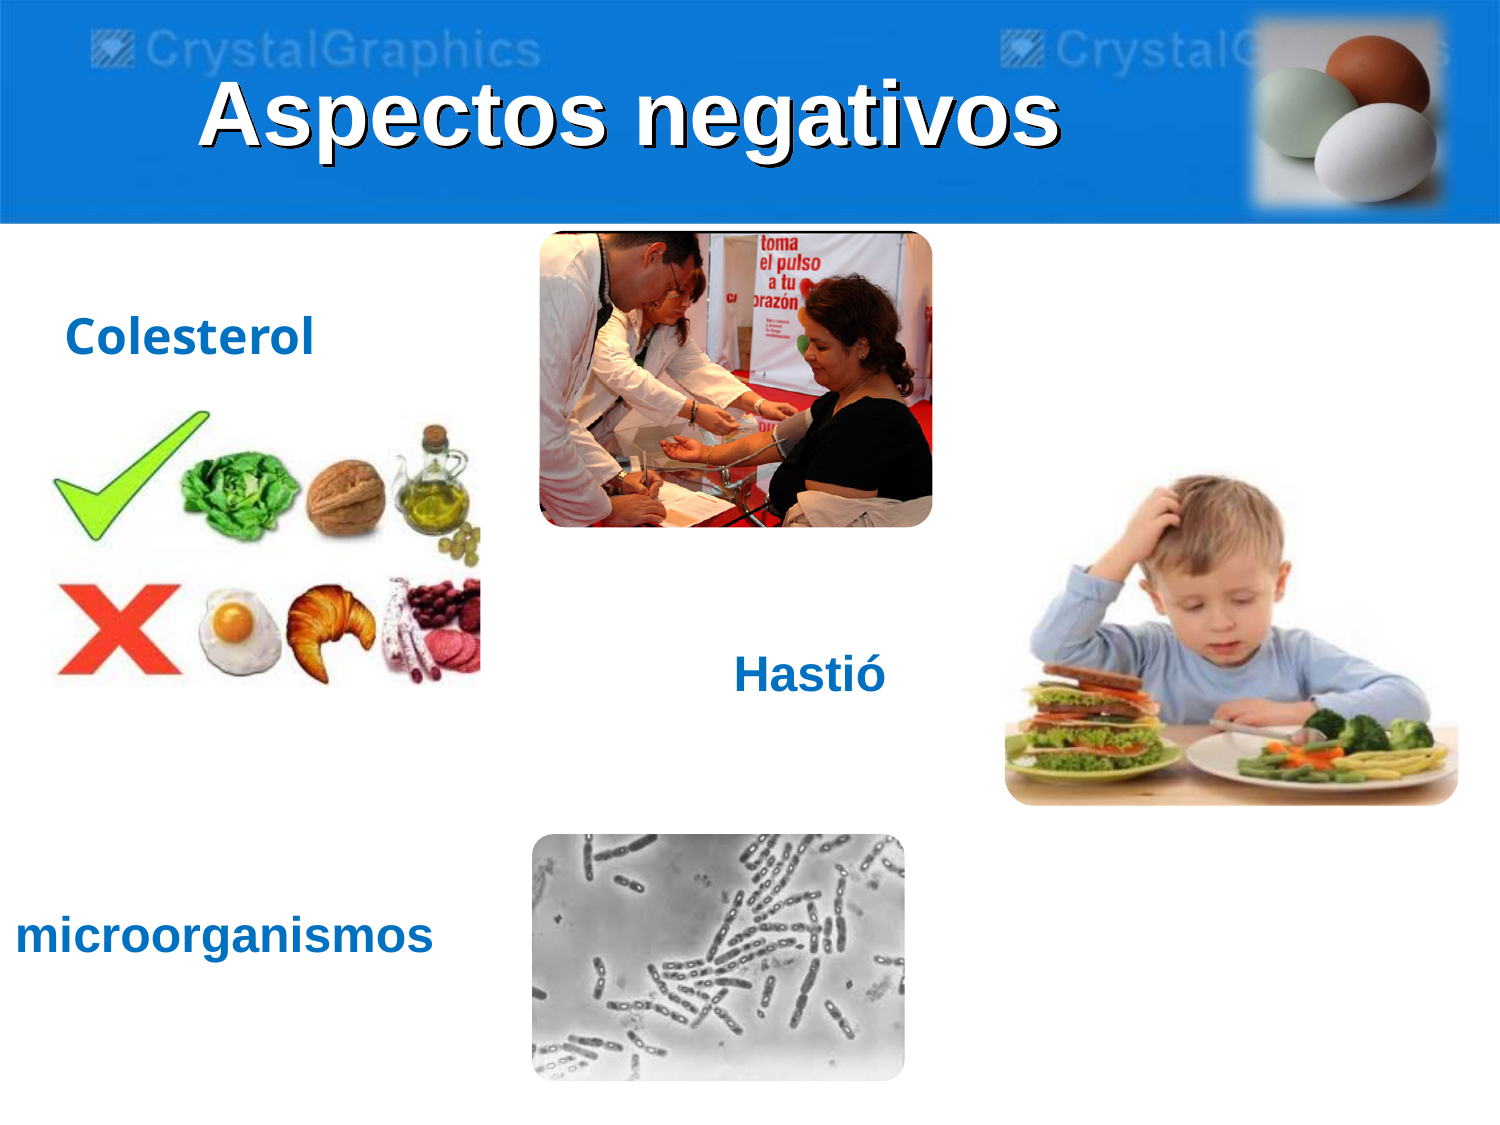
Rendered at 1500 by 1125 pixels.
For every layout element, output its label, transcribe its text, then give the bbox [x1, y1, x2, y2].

title Aspectos negativos [0, 45, 1229, 217]
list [539, 230, 933, 528]
picture [50, 409, 481, 697]
picture [1004, 465, 1459, 807]
text_box microorganismos [0, 895, 483, 971]
text_box Hastió [676, 634, 944, 710]
picture [531, 833, 905, 1082]
text_box [0, 224, 1500, 1125]
text_box Colesterol [39, 297, 342, 373]
picture [0, 0, 1500, 226]
